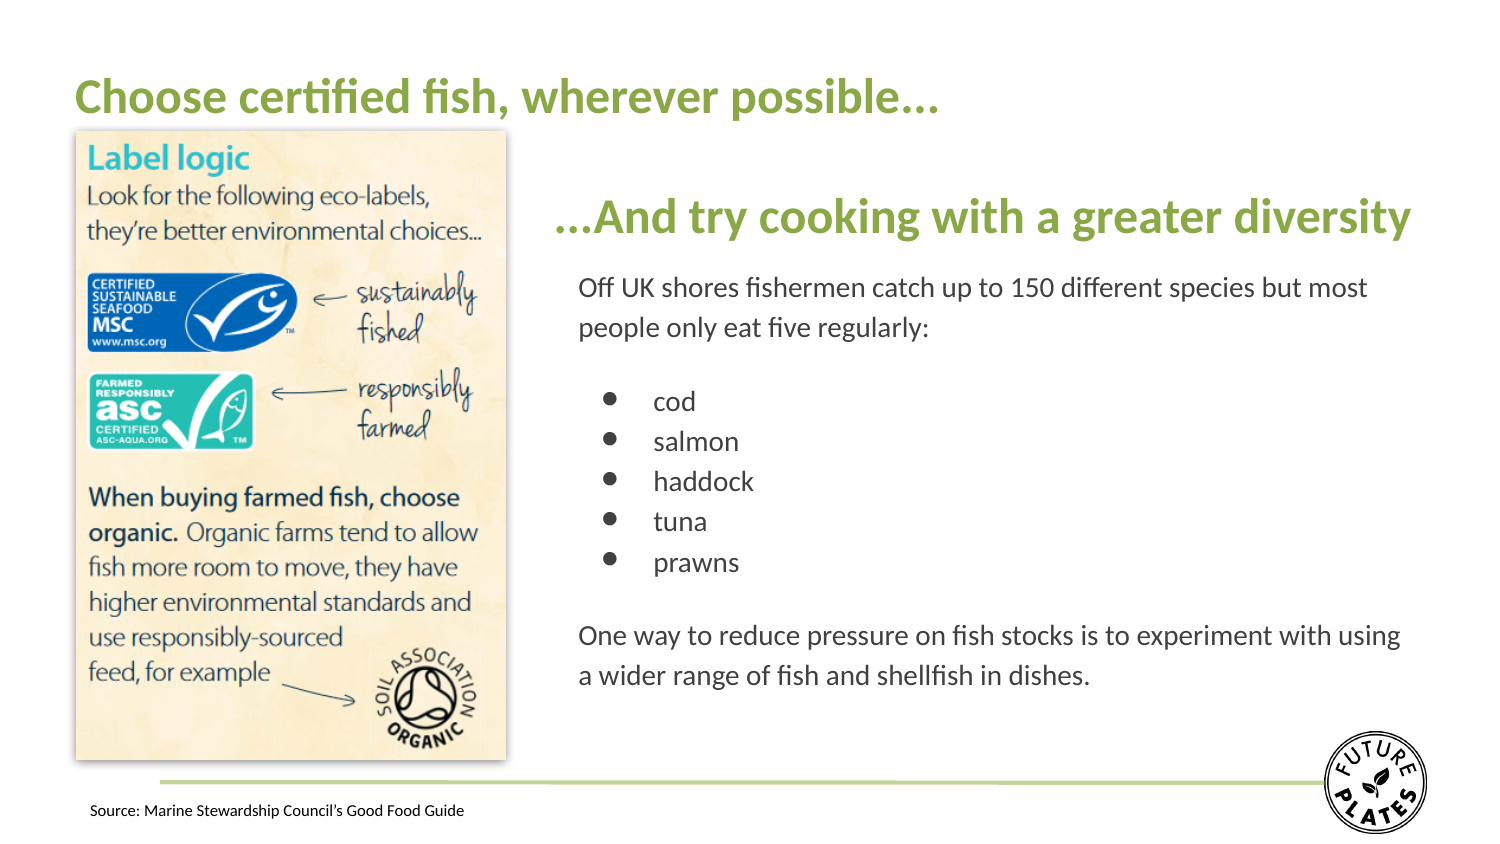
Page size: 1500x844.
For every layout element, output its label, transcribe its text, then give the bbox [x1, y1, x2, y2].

text_box Choose certified fish, wherever possible... [60, 55, 1048, 153]
picture [76, 131, 506, 761]
text_box Off UK shores fishermen catch up to 150 different species but most people only eat five regularly: cod salmon haddock tuna prawns One way to reduce pressure on fish stocks is to experiment with using a wider range of fish and shellfish in dishes. [563, 248, 1436, 741]
picture [1324, 741, 1427, 834]
text_box ...And try cooking with a greater diversity [538, 176, 1468, 273]
text_box Source: Marine Stewardship Council’s Good Food Guide [74, 784, 587, 824]
